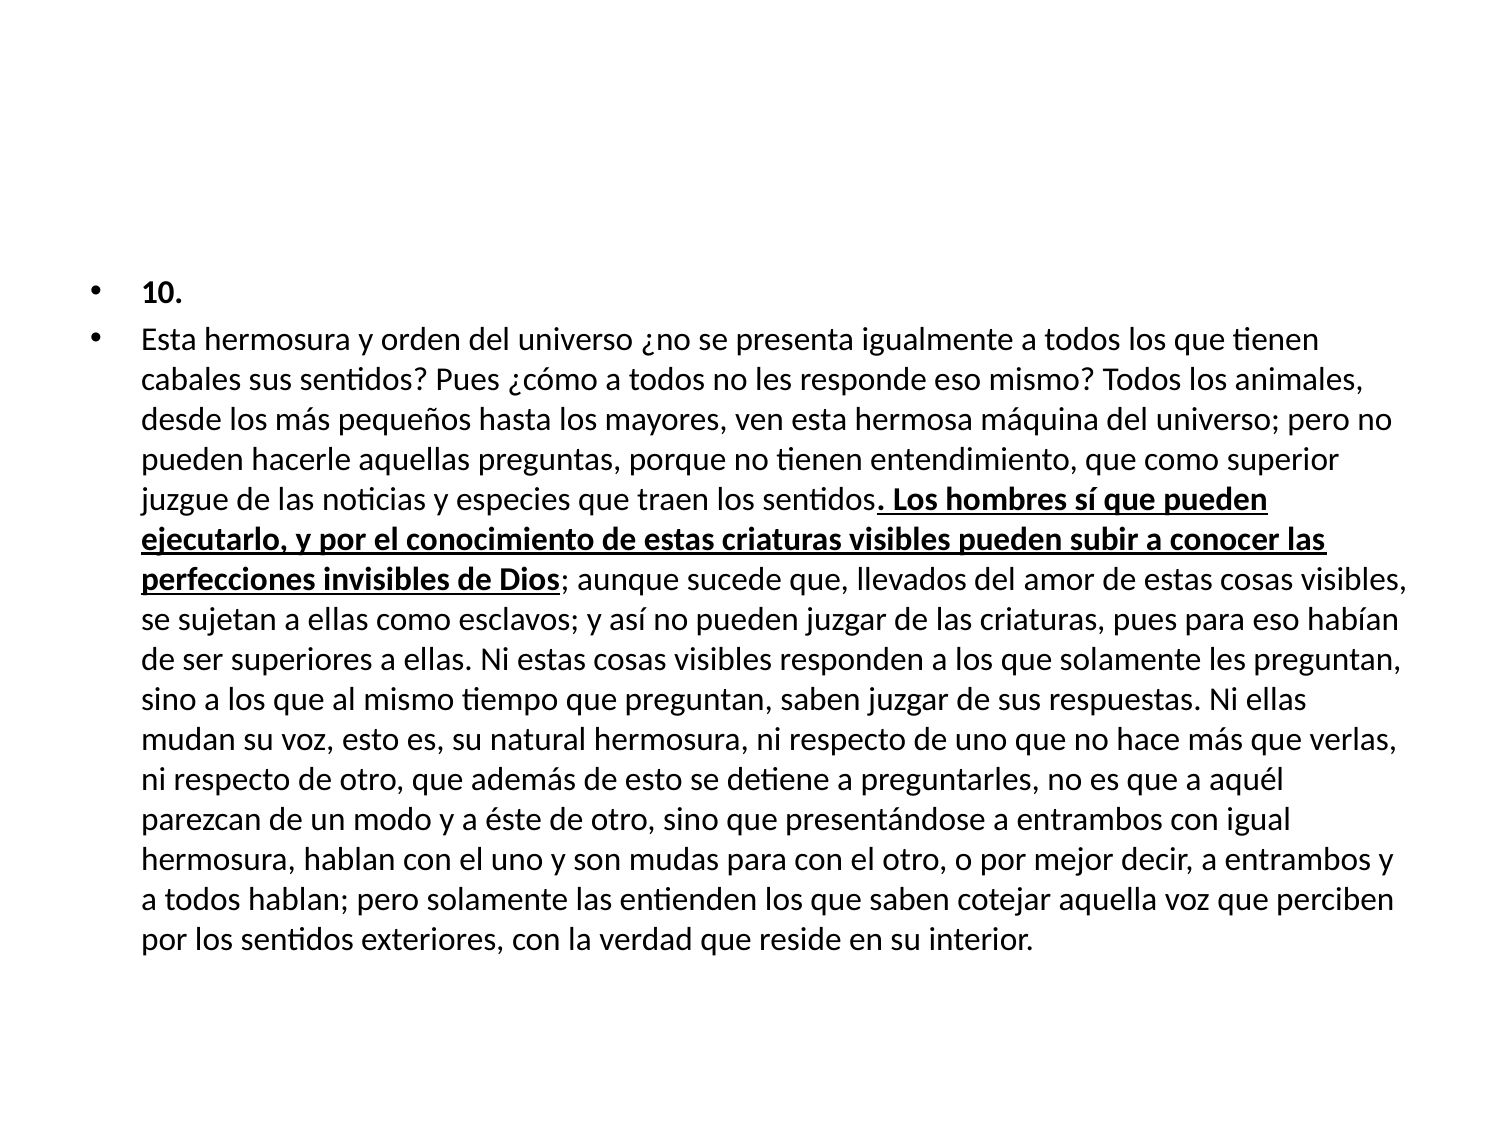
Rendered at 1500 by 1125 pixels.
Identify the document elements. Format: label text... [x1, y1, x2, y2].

list 10. Esta hermosura y orden del universo ¿no se presenta igualmente a todos los que tienen cabales sus sentidos? Pues ¿cómo a todos no les responde eso mismo? Todos los animales, desde los más pequeños hasta los mayores, ven esta hermosa máquina del universo; pero no pueden hacerle aquellas preguntas, porque no tienen entendimiento, que como superior juzgue de las noticias y especies que traen los sentidos. Los hombres sí que pueden ejecutarlo, y por el conocimiento de estas criaturas visibles pueden subir a conocer las perfecciones invisibles de Dios; aunque sucede que, llevados del amor de estas cosas visibles, se sujetan a ellas como esclavos; y así no pueden juzgar de las criaturas, pues para eso habían de ser superiores a ellas. Ni estas cosas visibles responden a los que solamente les preguntan, sino a los que al mismo tiempo que preguntan, saben juzgar de sus respuestas. Ni ellas mudan su voz, esto es, su natural hermosura, ni respecto de uno que no hace más que verlas, ni respecto de otro, que además de esto se detiene a preguntarles, no es que a aquél parezcan de un modo y a éste de otro, sino que presentándose a entrambos con igual hermosura, hablan con el uno y son mudas para con el otro, o por mejor decir, a entrambos y a todos hablan; pero solamente las entienden los que saben cotejar aquella voz que perciben por los sentidos exteriores, con la verdad que reside en su interior. [75, 262, 1425, 1005]
